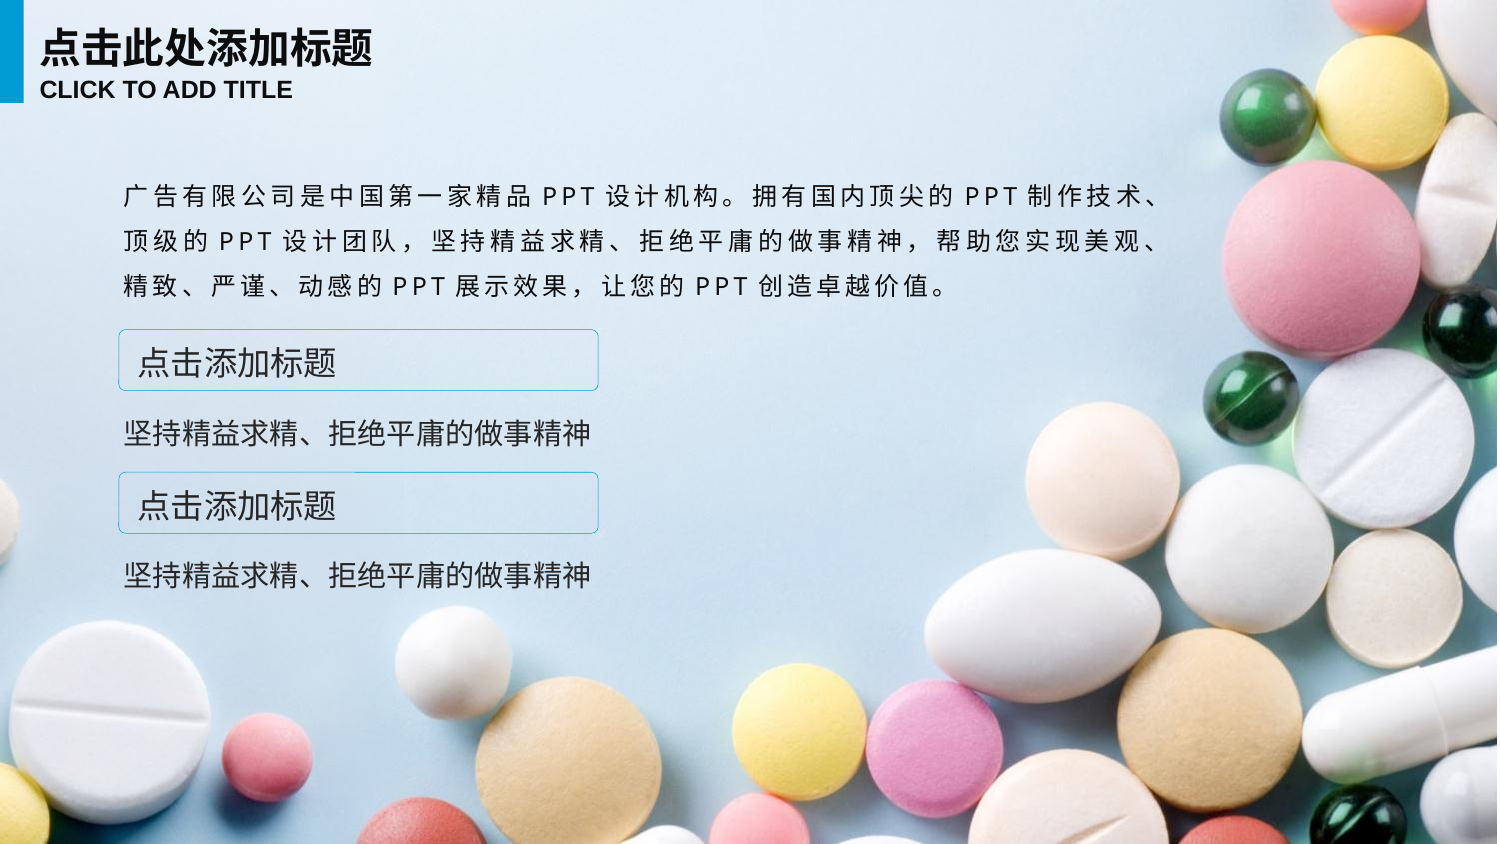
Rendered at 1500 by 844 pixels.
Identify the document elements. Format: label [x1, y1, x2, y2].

text_box [108, 471, 696, 601]
text_box [108, 329, 696, 460]
picture [0, 0, 1497, 844]
